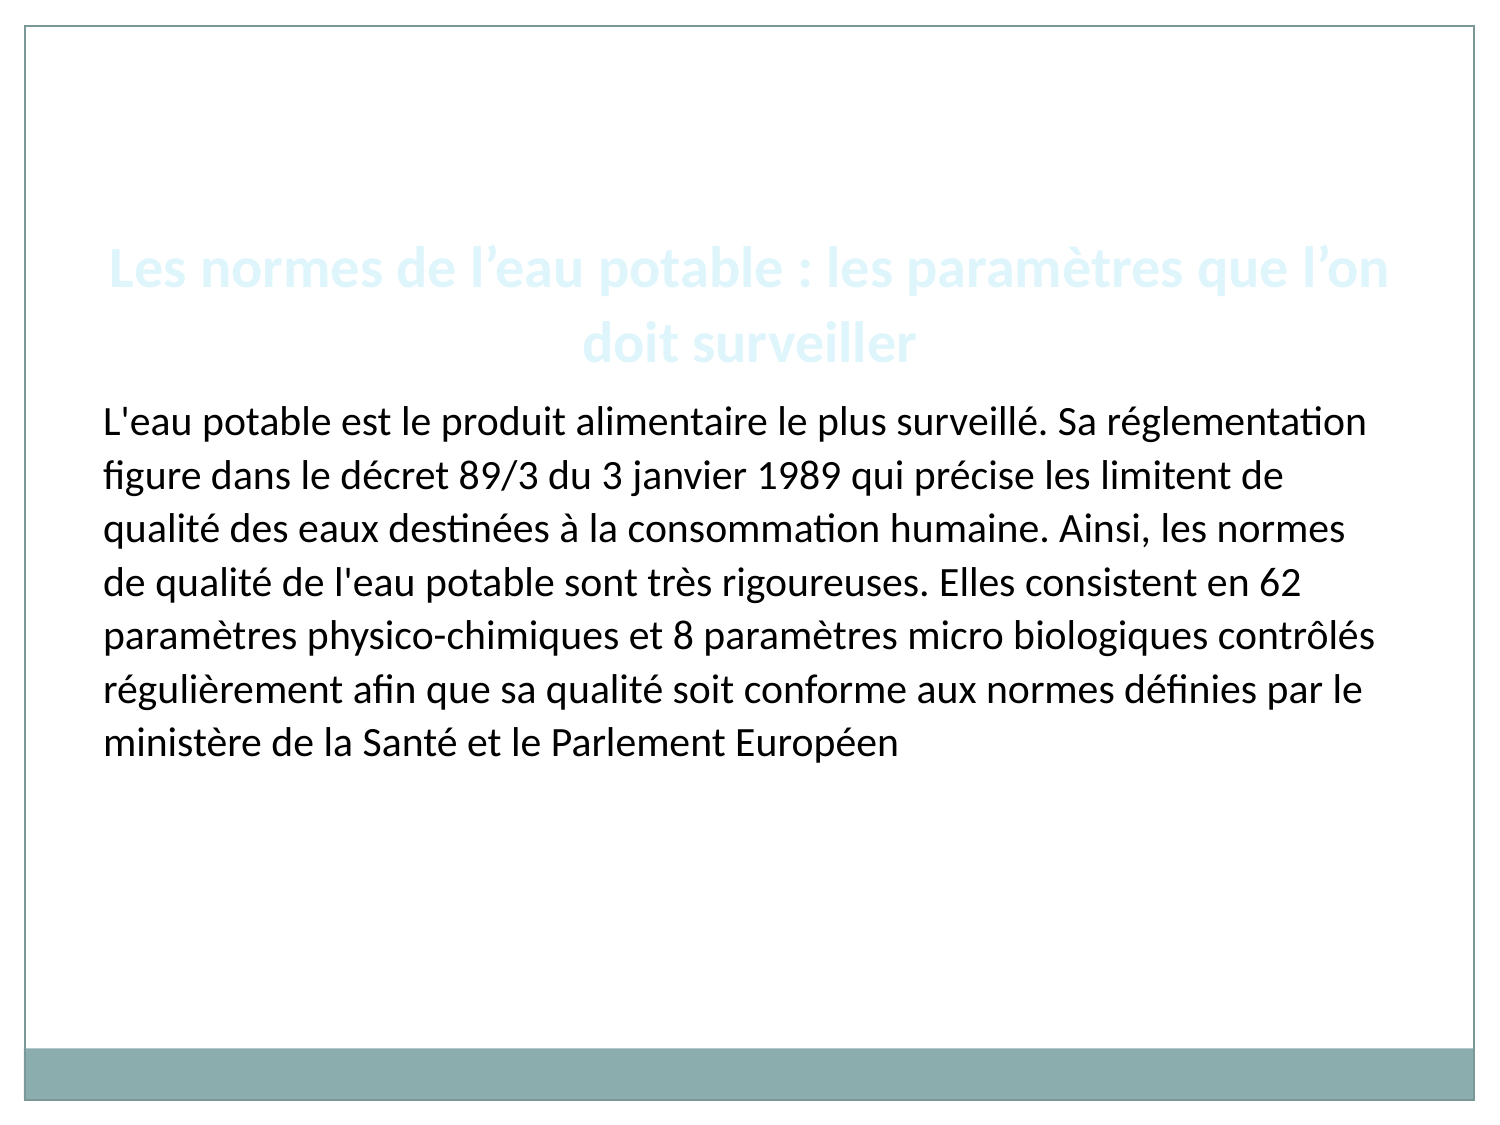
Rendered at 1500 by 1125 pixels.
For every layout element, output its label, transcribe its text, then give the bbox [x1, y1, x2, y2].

text_box Les normes de l’eau potable : les paramètres que l’on doit surveiller L'eau potable est le produit alimentaire le plus surveillé. Sa réglementation figure dans le décret 89/3 du 3 janvier 1989 qui précise les limitent de qualité des eaux destinées à la consommation humaine. Ainsi, les normes de qualité de l'eau potable sont très rigoureuses. Elles consistent en 62 paramètres physico-chimiques et 8 paramètres micro biologiques contrôlés régulièrement afin que sa qualité soit conforme aux normes définies par le ministère de la Santé et le Parlement Européen [88, 216, 1412, 773]
